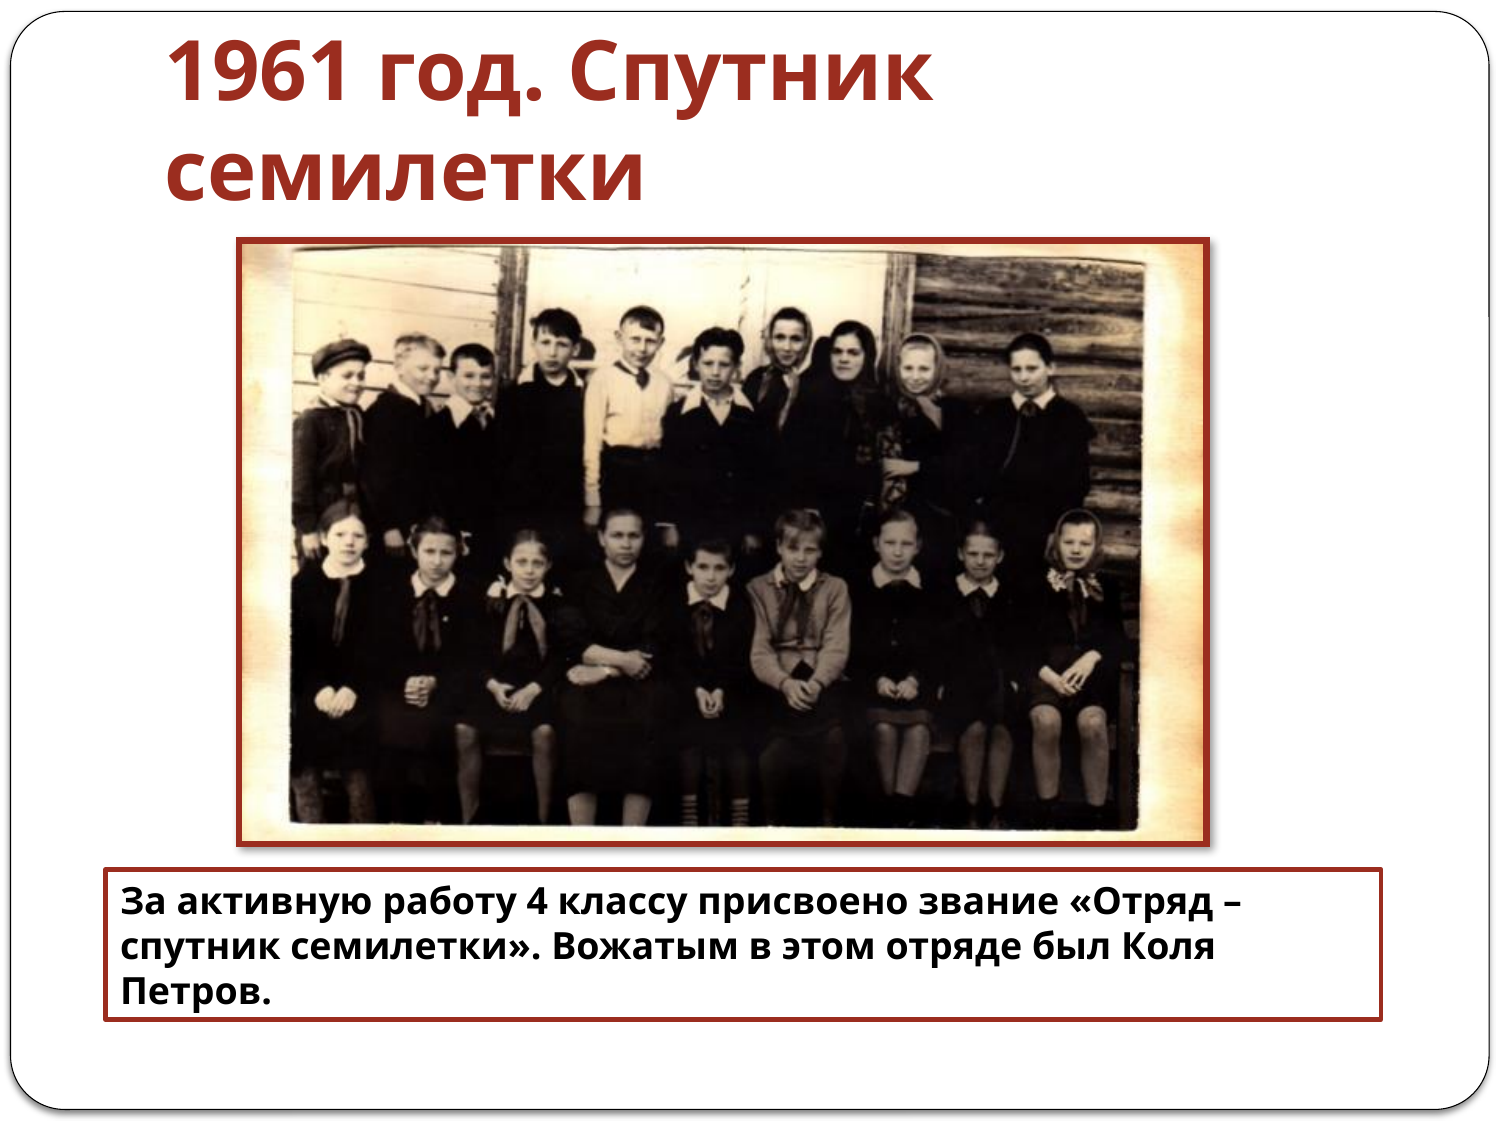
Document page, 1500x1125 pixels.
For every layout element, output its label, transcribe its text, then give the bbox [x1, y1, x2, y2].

title 1961 год. Спутник семилетки [150, 45, 1425, 233]
text_box За активную работу 4 классу присвоено звание «Отряд – спутник семилетки». Вожатым в этом отряде был Коля Петров. [105, 869, 1381, 1020]
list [241, 243, 1204, 842]
